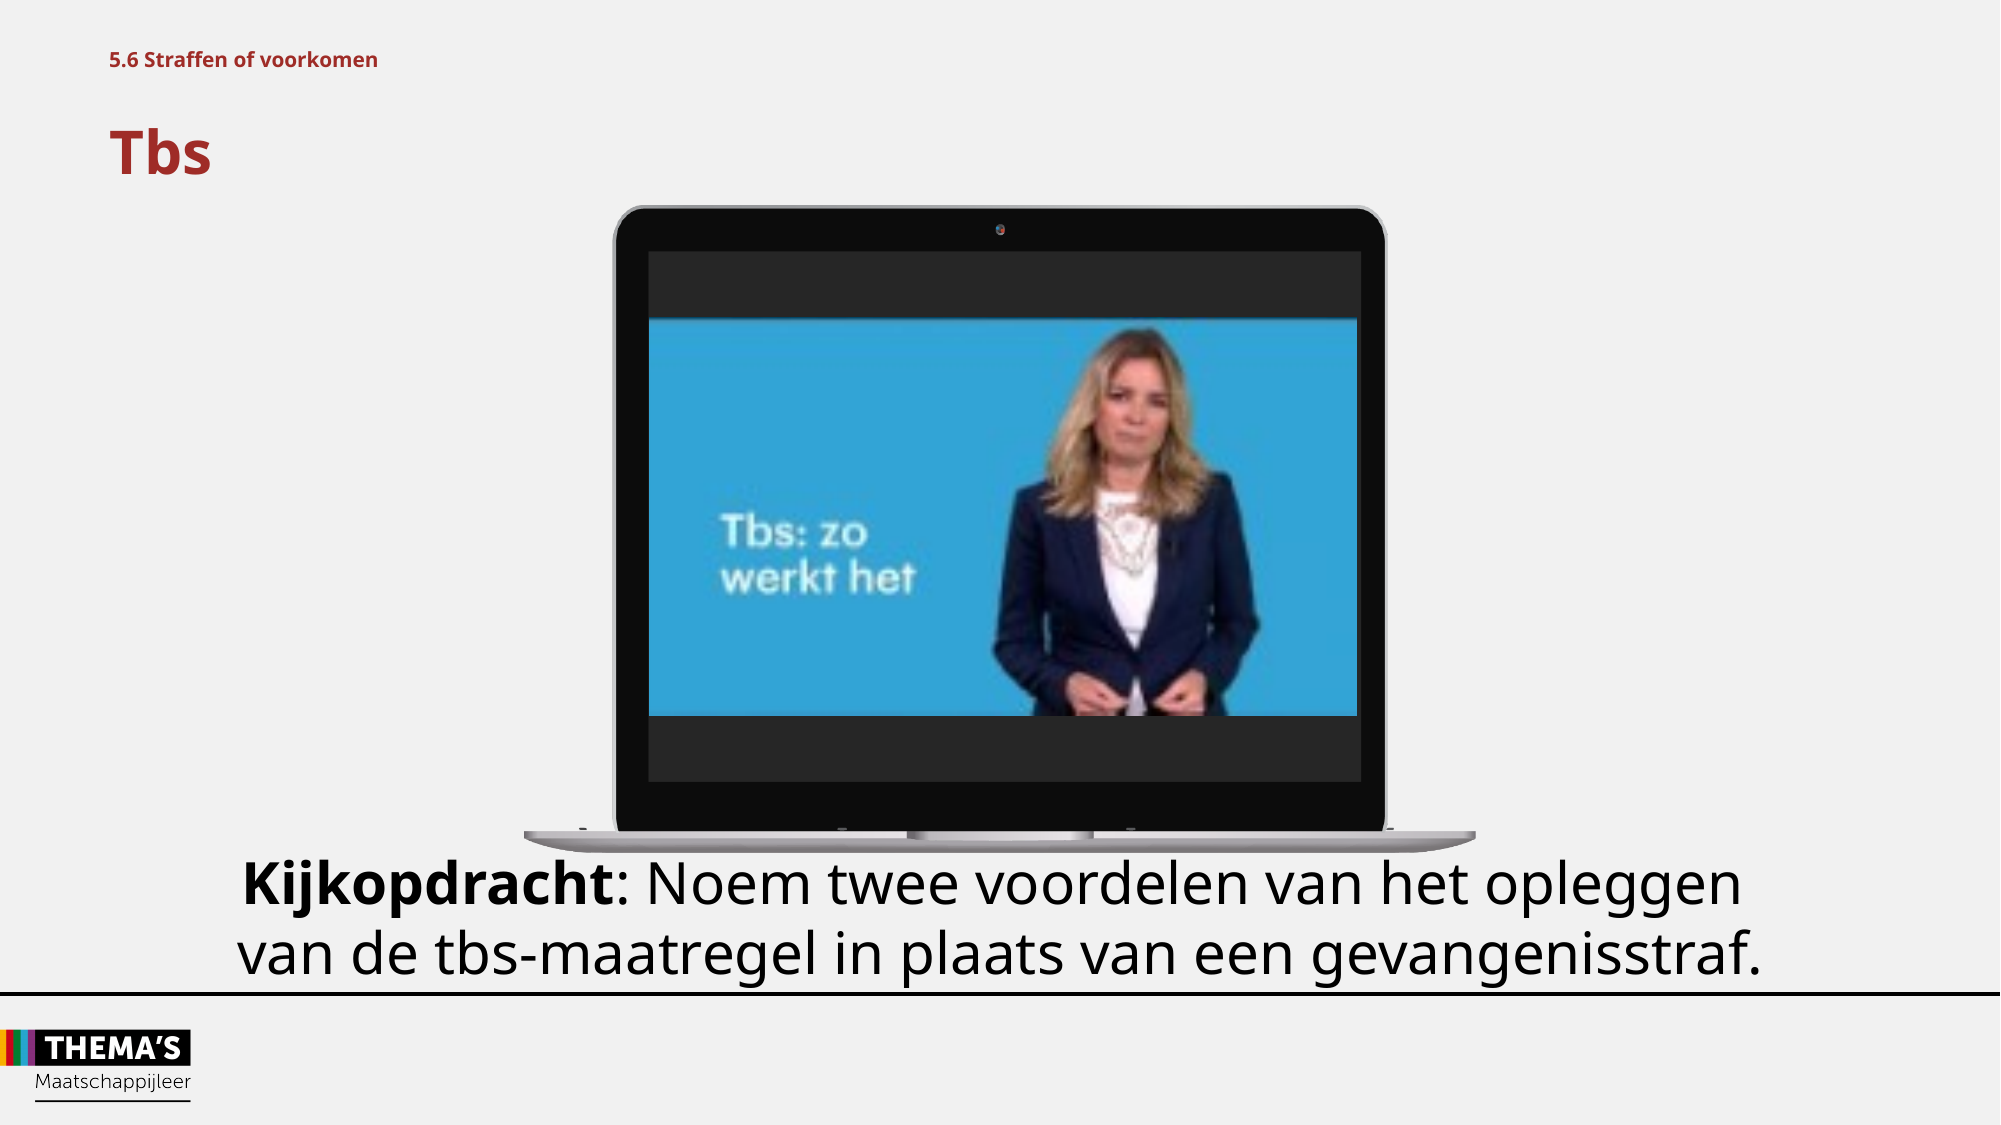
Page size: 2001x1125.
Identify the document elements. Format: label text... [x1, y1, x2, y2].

list Tbs [94, 114, 1828, 205]
picture [0, 993, 203, 1125]
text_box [648, 316, 1357, 717]
list 5.6 Straffen of voorkomen [94, 33, 941, 88]
text_box Kijkopdracht: Noem twee voordelen van het opleggen van de tbs-maatregel in plaats van een gevangenisstraf. [222, 838, 1778, 994]
picture [524, 205, 1476, 838]
